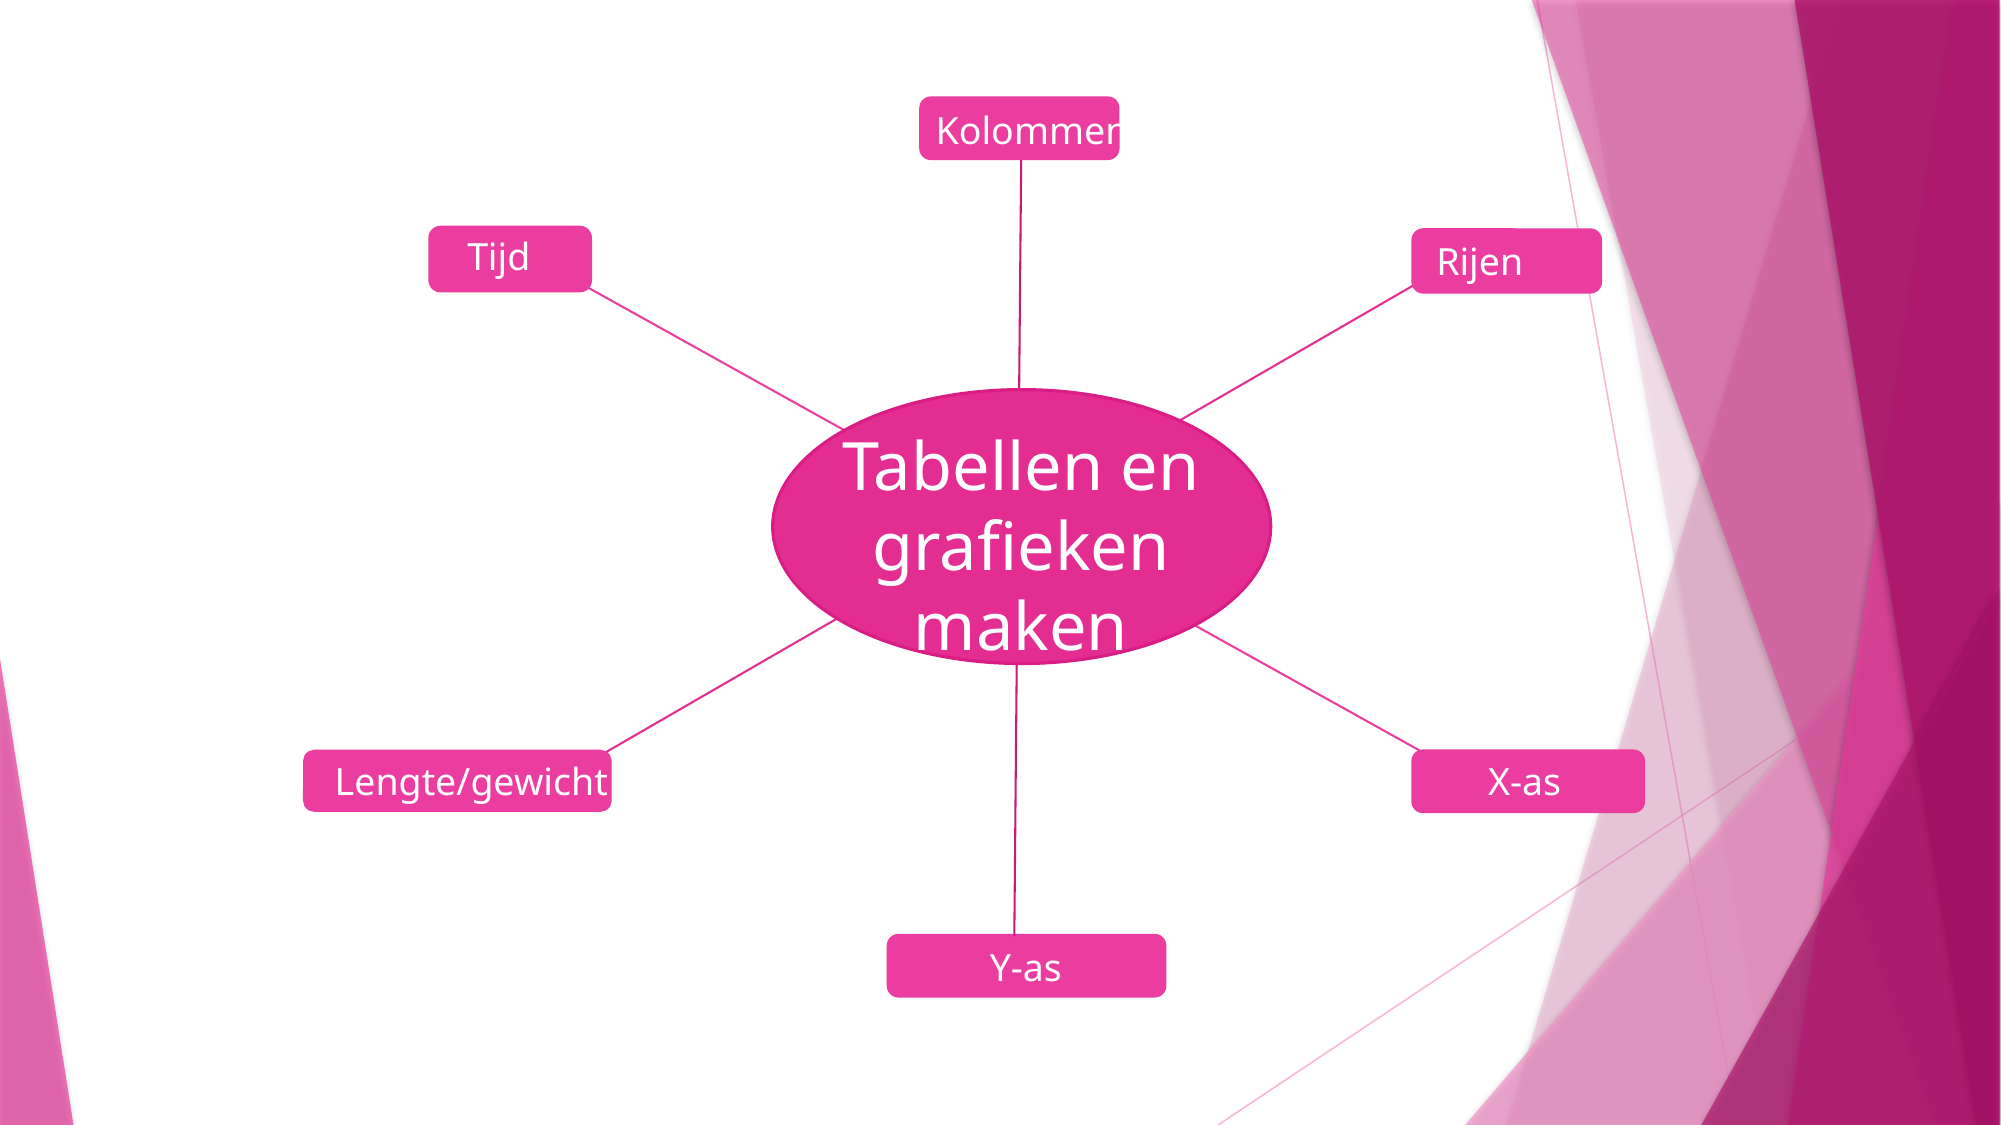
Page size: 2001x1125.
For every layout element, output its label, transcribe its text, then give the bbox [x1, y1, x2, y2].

text_box [1411, 749, 1640, 814]
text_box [1013, 770, 1022, 936]
text_box Kolommen [920, 99, 1285, 160]
text_box [1026, 933, 1163, 937]
text_box Rijen [1421, 230, 1609, 291]
text_box [302, 749, 604, 812]
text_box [556, 269, 1438, 761]
text_box Y-as [936, 937, 1335, 997]
text_box X-as [1473, 751, 1750, 811]
text_box Tijd [452, 225, 802, 285]
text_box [1013, 159, 1022, 268]
text_box Lengte/gewicht [319, 751, 781, 811]
text_box [428, 225, 551, 293]
text_box [886, 933, 1159, 998]
text_box [1411, 228, 1597, 268]
